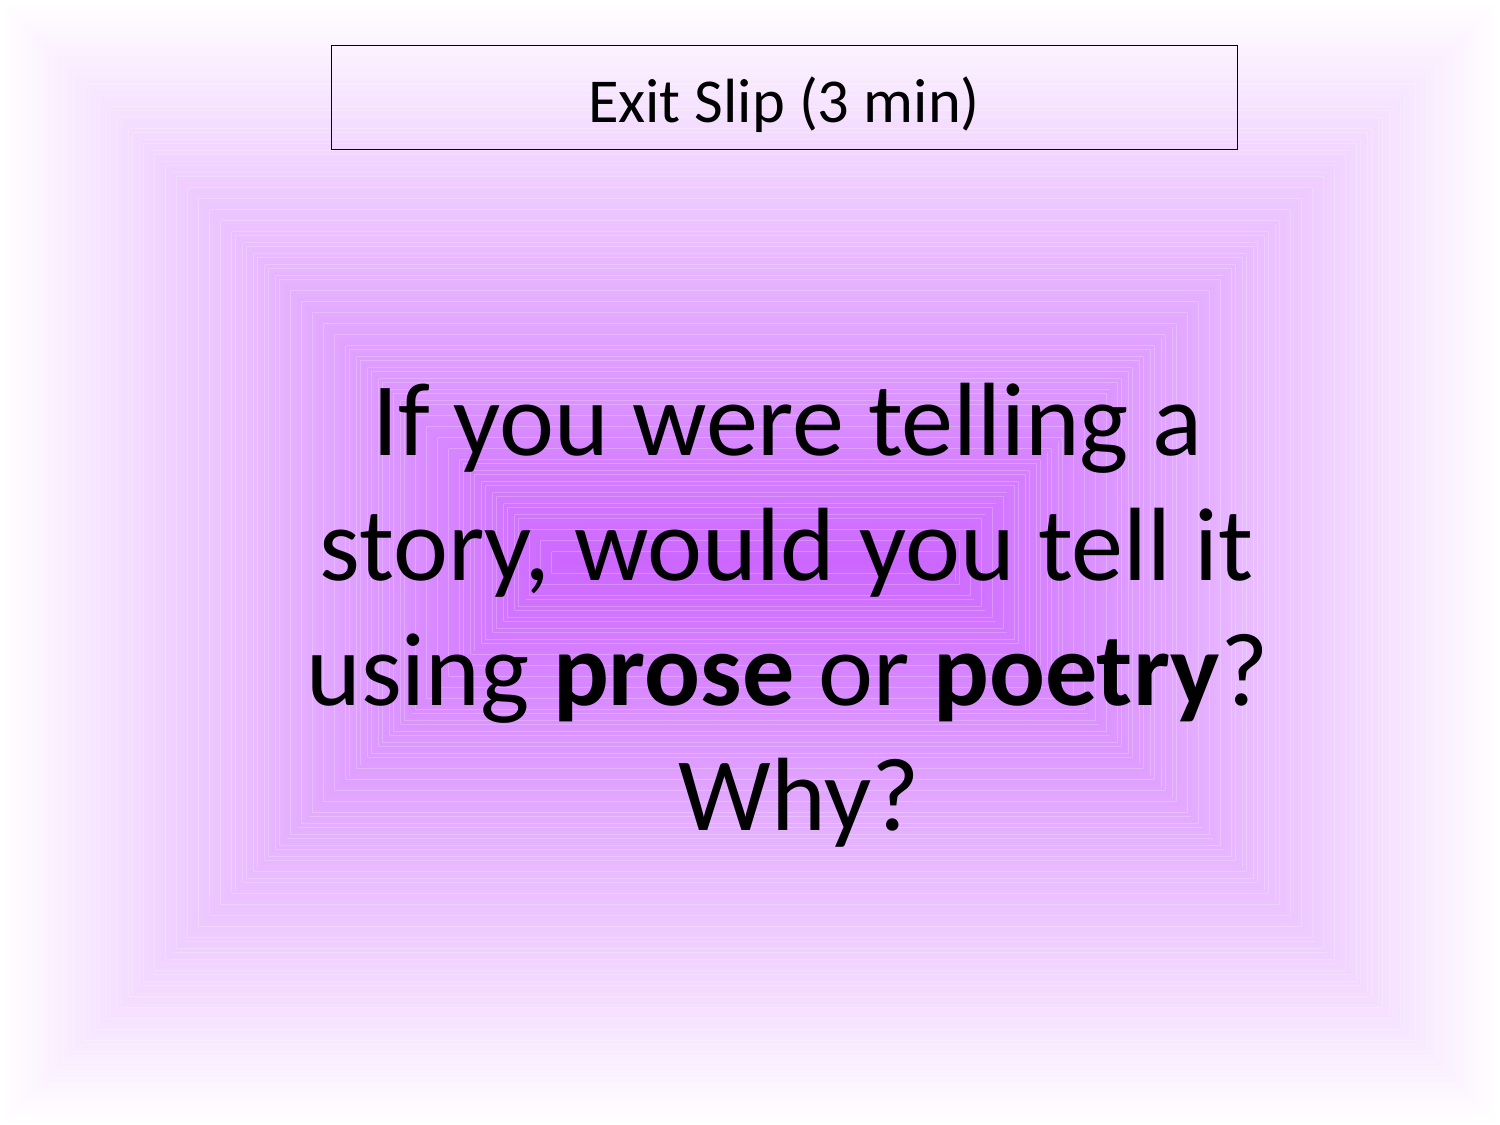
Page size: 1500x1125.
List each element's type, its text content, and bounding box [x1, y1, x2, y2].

text_box If you were telling a story, would you tell it using prose or poetry? Why? [287, 343, 1288, 859]
text_box Exit Slip (3 min) [331, 45, 1238, 150]
